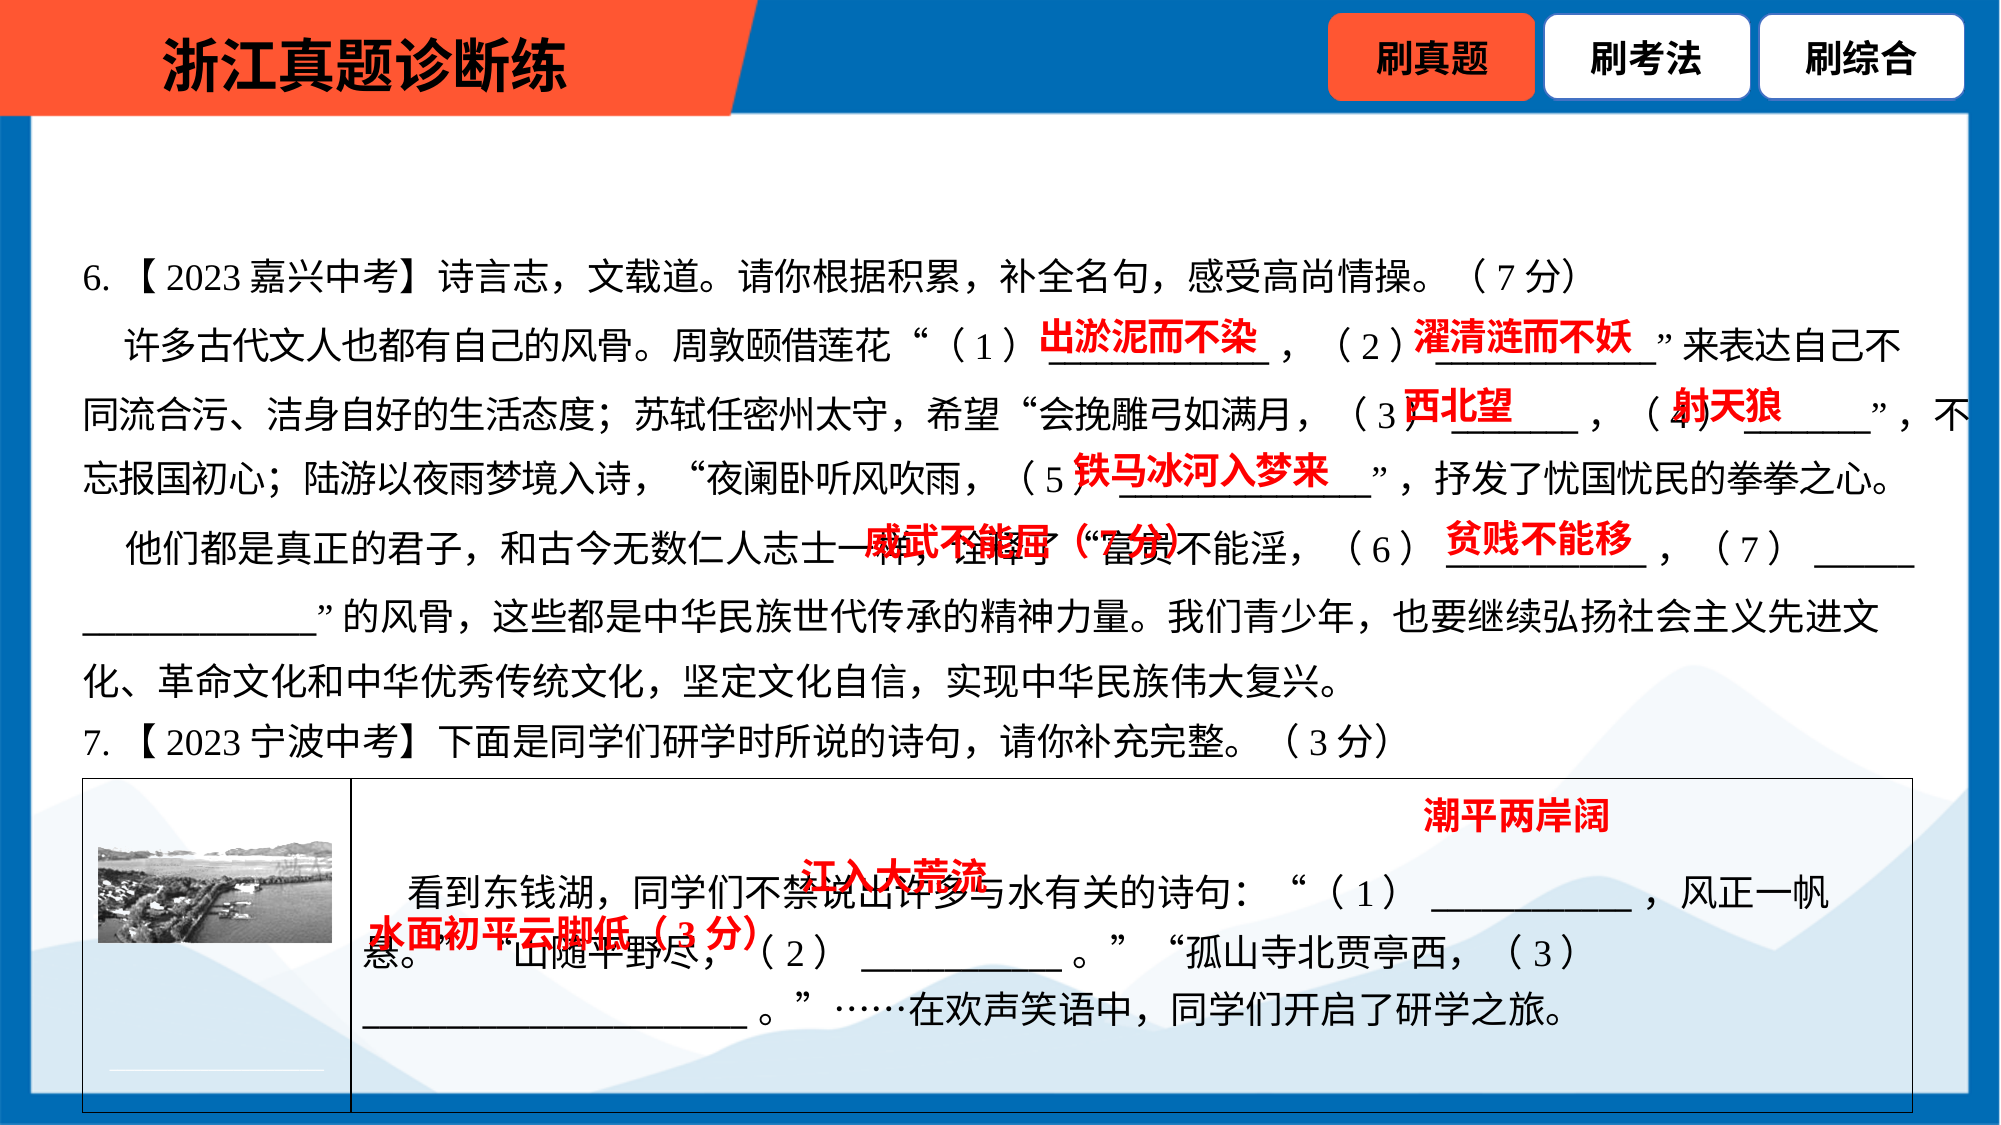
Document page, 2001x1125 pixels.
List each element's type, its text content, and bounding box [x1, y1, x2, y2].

text_box 水面初平云脚低（3分） [363, 898, 785, 951]
text_box 潮平两岸阔 [1409, 781, 1625, 833]
text_box 西北望 [1391, 362, 1527, 421]
text_box 7.【2023宁波中考】下面是同学们研学时所说的诗句，请你补充完整。（3分） [82, 697, 1917, 756]
text_box 濯清涟而不妖 [1400, 293, 1646, 352]
table_header 看到东钱湖，同学们不禁说出许多与水有关的诗句：“（1）____________，风正一帆 悬。”“山随平野尽，（2）____________。”“孤山寺北贾亭西，（3） _______________________。”……在欢声笑语中，同学们开启了研学之旅。 [352, 779, 1912, 1112]
picture [0, 0, 2000, 1125]
text_box 许多古代文人也都有自己的风骨。周敦颐借莲花“（1）______________，（2）______________”来表达自己不 同流合污、洁身自好的生活态度；苏轼任密州太守，希望“会挽雕弓如满月，（3）________，（4）________”，不 忘报国初心；陆游以夜雨梦境入诗，“夜阑卧听风吹雨，（5）________________”，抒发了忧国忧民的拳拳之心。 [82, 298, 1917, 494]
text_box 射天狼 [1659, 362, 1796, 421]
text_box 江入大荒流 [786, 841, 1002, 894]
text_box 他们都是真正的君子，和古今无数仁人志士一样，诠释了“富贵不能淫，（6）____________，（7）______ ______________”的风骨，这些都是中华民族世代传承的精神力量。我们青少年，也要继续弘扬社会主义先进文 化、革命文化和中华优秀传统文化，坚定文化自信，实现中华民族伟大复兴。 [82, 624, 1917, 696]
text_box 铁马冰河入梦来 [1061, 427, 1343, 486]
table_header ___________________________ [83, 779, 350, 1112]
text_box 出淤泥而不染 [1025, 293, 1271, 352]
text_box 威武不能屈（7分） [82, 495, 1917, 624]
text_box 6.【2023嘉兴中考】诗言志，文载道。请你根据积累，补全名句，感受高尚情操。（7分） [82, 232, 1917, 291]
